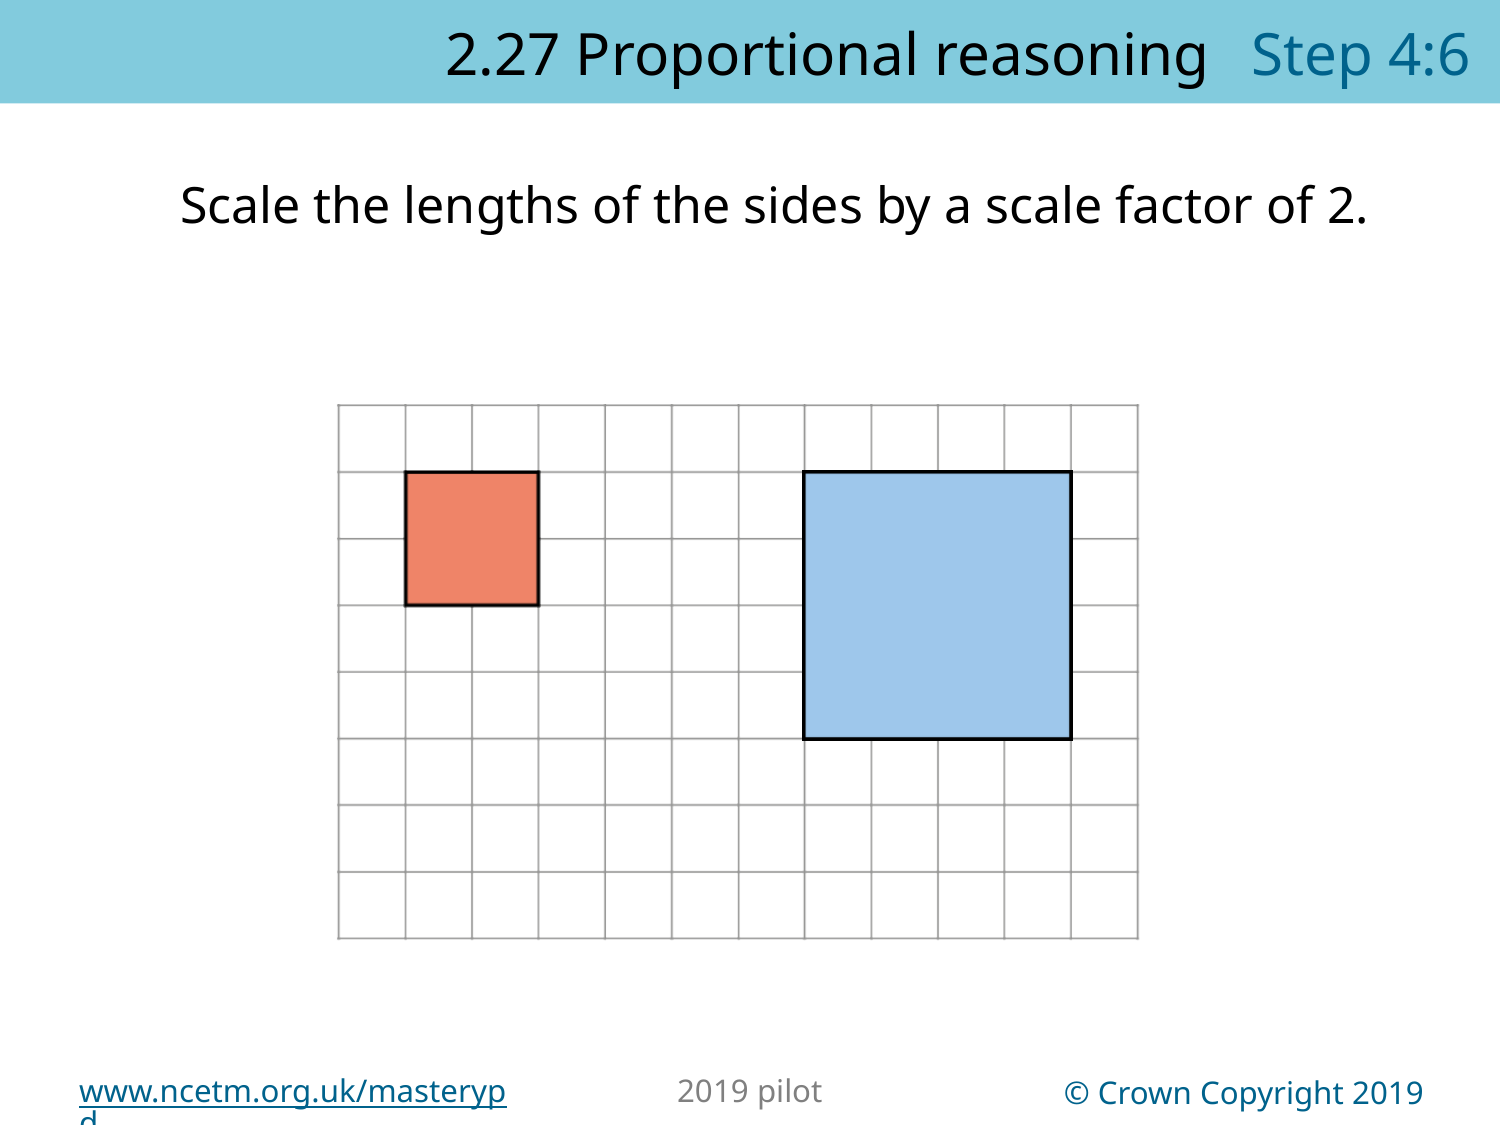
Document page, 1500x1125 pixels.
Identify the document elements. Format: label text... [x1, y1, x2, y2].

picture [246, 404, 1254, 974]
list 2.27 Proportional reasoning Step 4:6 [0, 0, 1500, 104]
text_box Scale the lengths of the sides by a scale factor of 2. [165, 165, 1385, 241]
